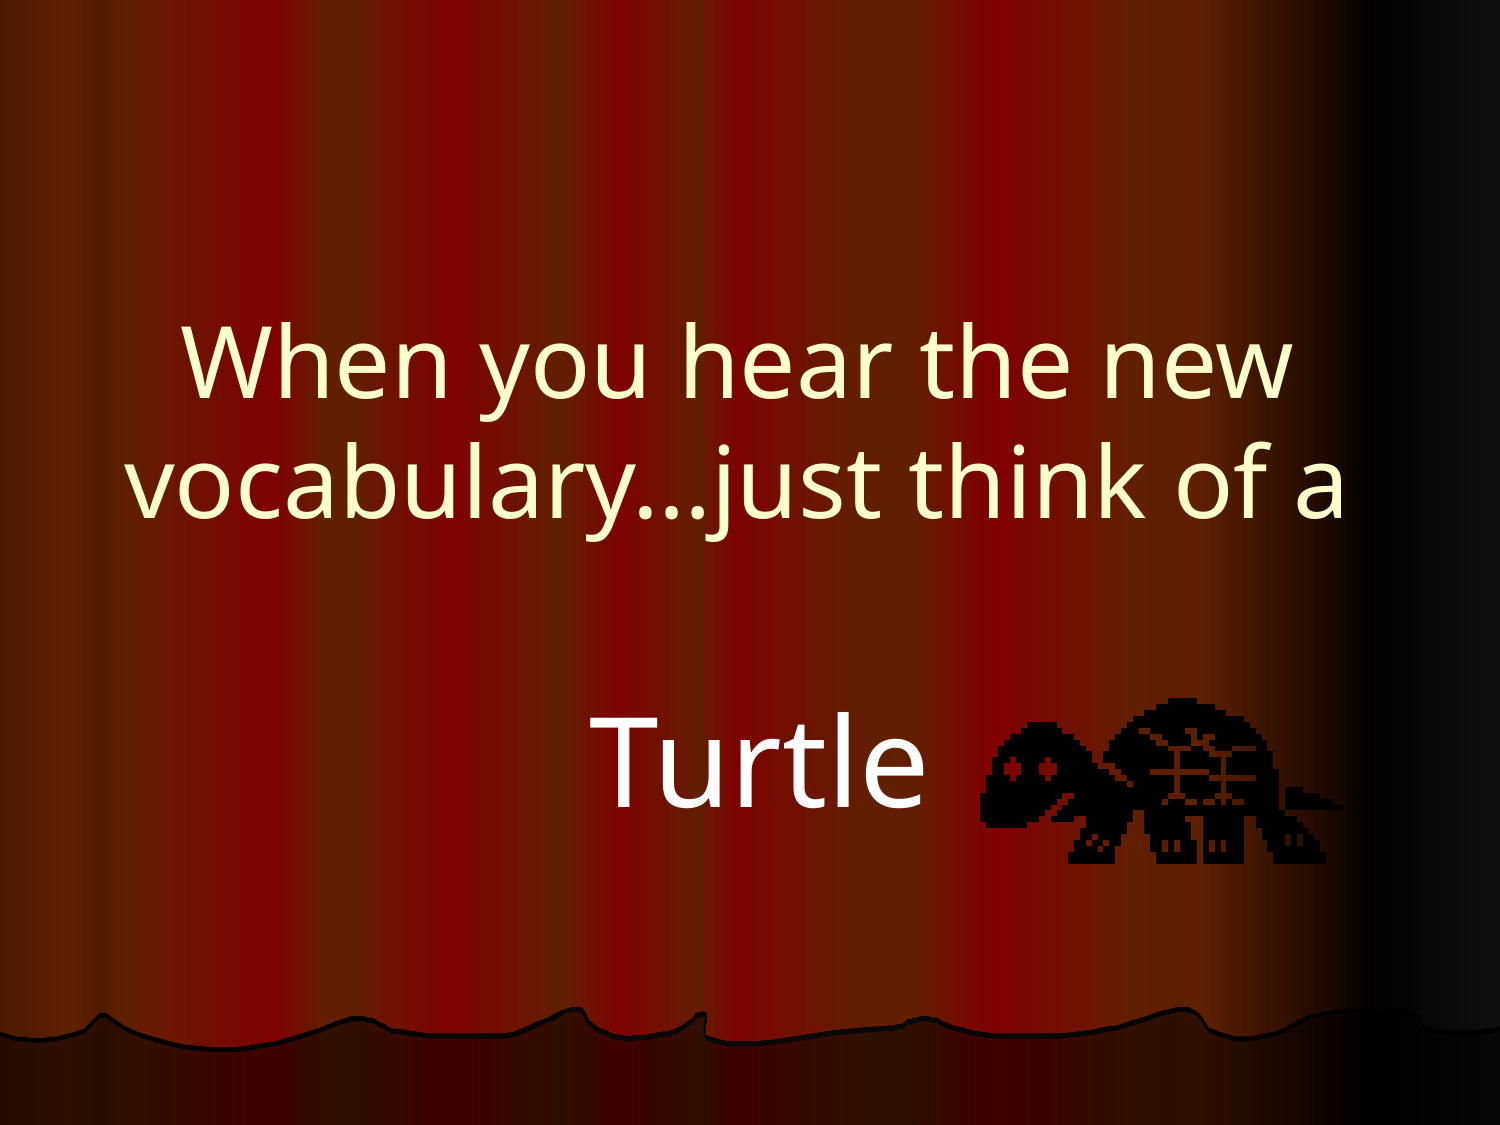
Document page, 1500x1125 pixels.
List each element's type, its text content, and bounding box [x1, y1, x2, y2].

picture [974, 687, 1351, 864]
text_box Turtle [574, 674, 963, 840]
title When you hear the new vocabulary…just think of a [99, 262, 1376, 576]
